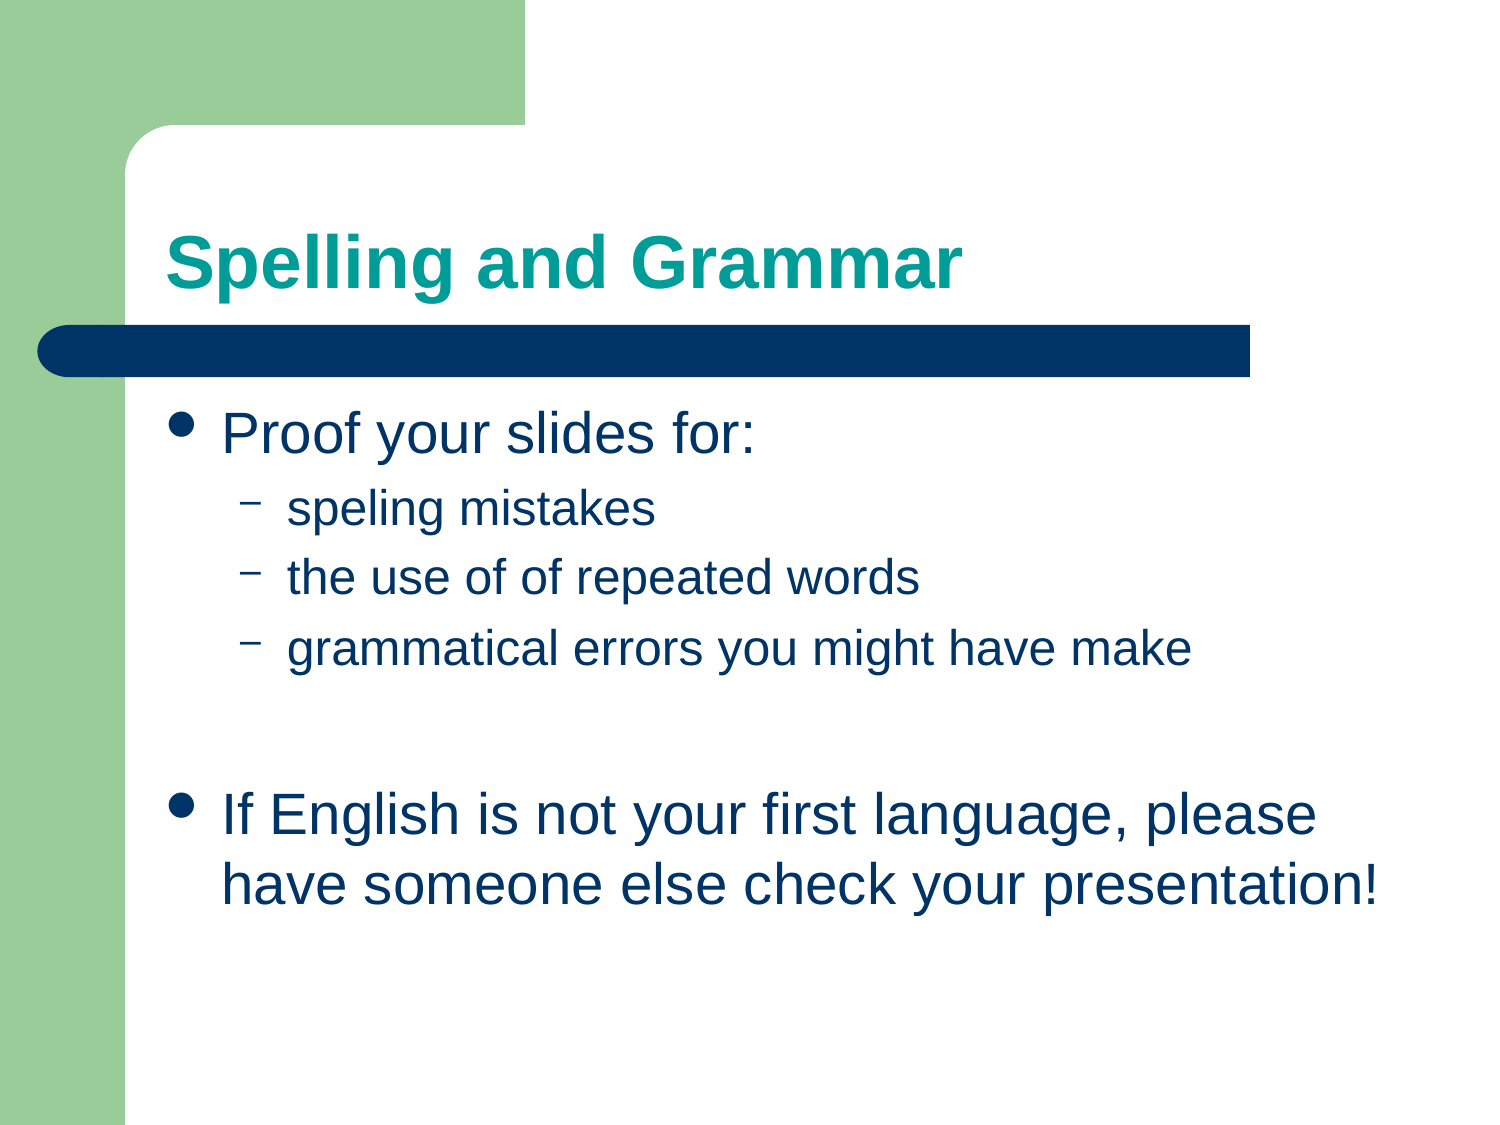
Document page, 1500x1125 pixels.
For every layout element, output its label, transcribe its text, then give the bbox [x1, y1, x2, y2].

list Proof your slides for: speling mistakes the use of of repeated words grammatical errors you might have make If English is not your first language, please have someone else check your presentation! [150, 387, 1463, 1000]
title Spelling and Grammar [150, 125, 1463, 313]
